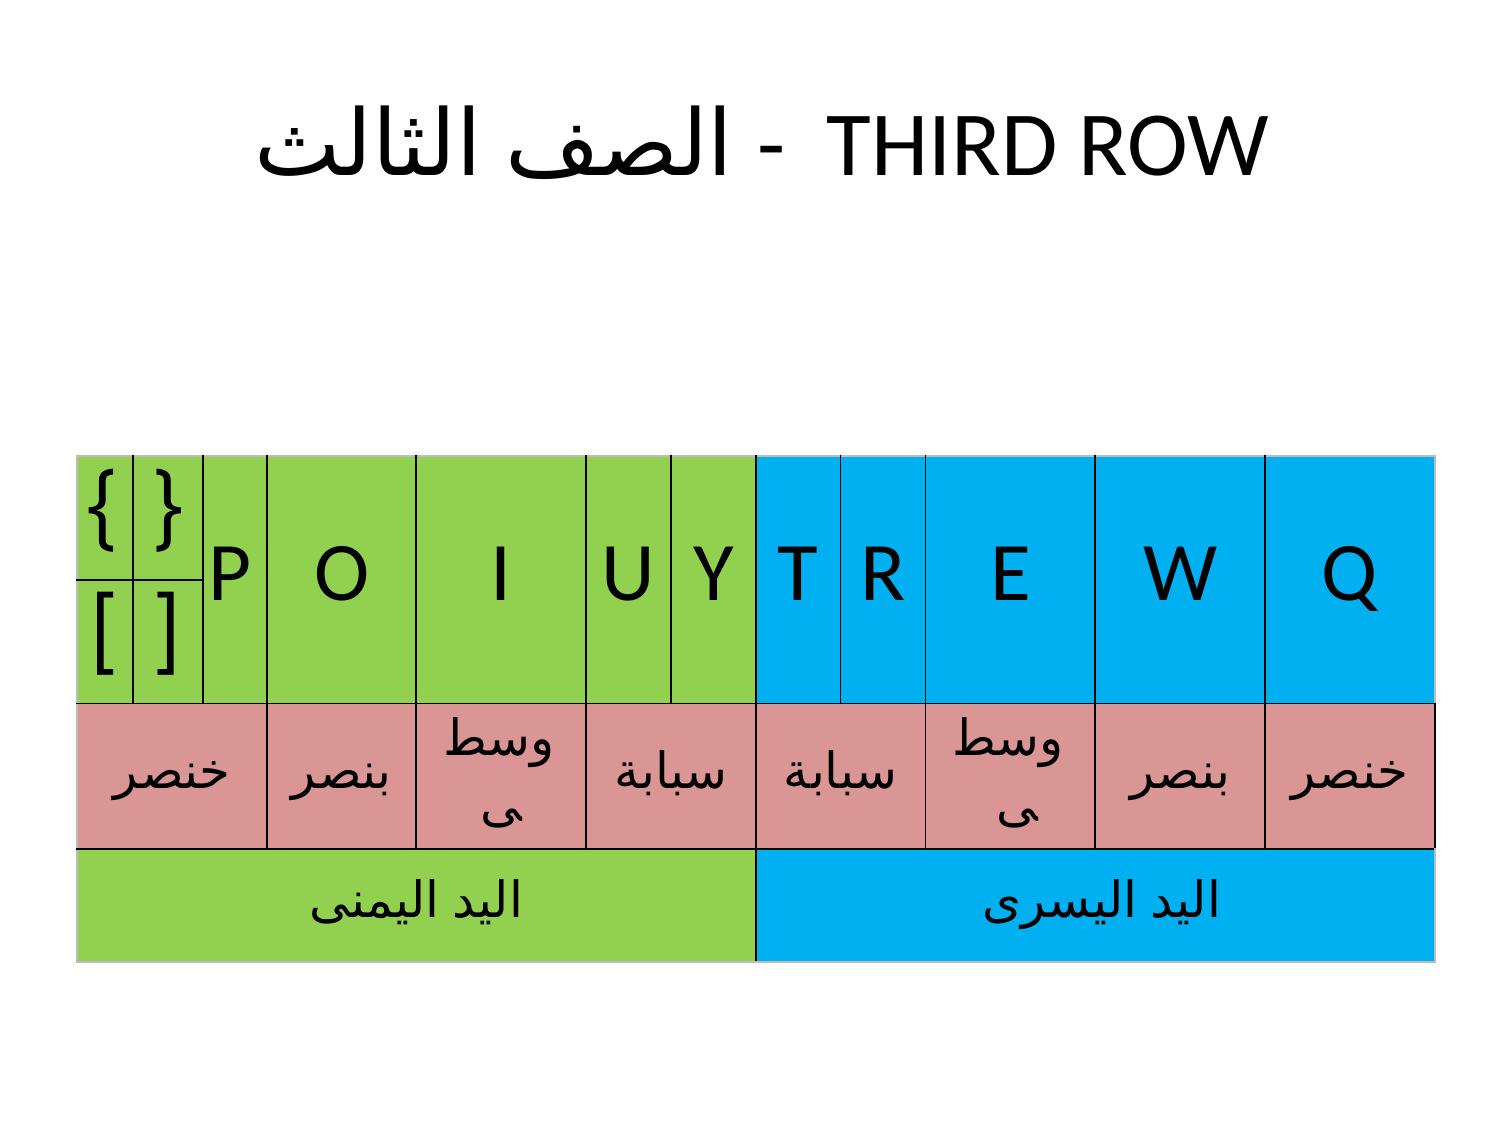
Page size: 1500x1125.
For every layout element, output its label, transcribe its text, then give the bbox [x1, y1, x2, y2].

table_cell خنصر [1266, 704, 1434, 848]
table_cell اليد اليمنى [78, 850, 755, 961]
title الصف الثالث - THIRD ROW [75, 45, 1425, 233]
table_cell خنصر [78, 704, 266, 848]
table_cell ] [78, 581, 132, 703]
table_cell [ [134, 581, 202, 703]
table_cell وسطى [926, 704, 1094, 848]
table_header W [1096, 457, 1264, 703]
table_header U [587, 457, 670, 703]
table_header E [926, 457, 1094, 703]
table_header Y [672, 457, 755, 703]
table_cell سبابة [587, 704, 755, 848]
list [0, 262, 1438, 1000]
table_header R [841, 457, 925, 703]
table_header T [757, 457, 840, 703]
table_header { [134, 457, 202, 579]
table_cell بنصر [1096, 704, 1264, 848]
table_cell اليد اليسرى [757, 850, 1434, 961]
table_header P [204, 457, 266, 703]
table_cell سبابة [757, 704, 925, 848]
table_header I [417, 457, 585, 703]
table_cell بنصر [268, 704, 415, 848]
table_header } [78, 457, 132, 579]
table_header O [268, 457, 415, 703]
table_cell وسطى [417, 704, 585, 848]
table_header Q [1266, 457, 1434, 703]
